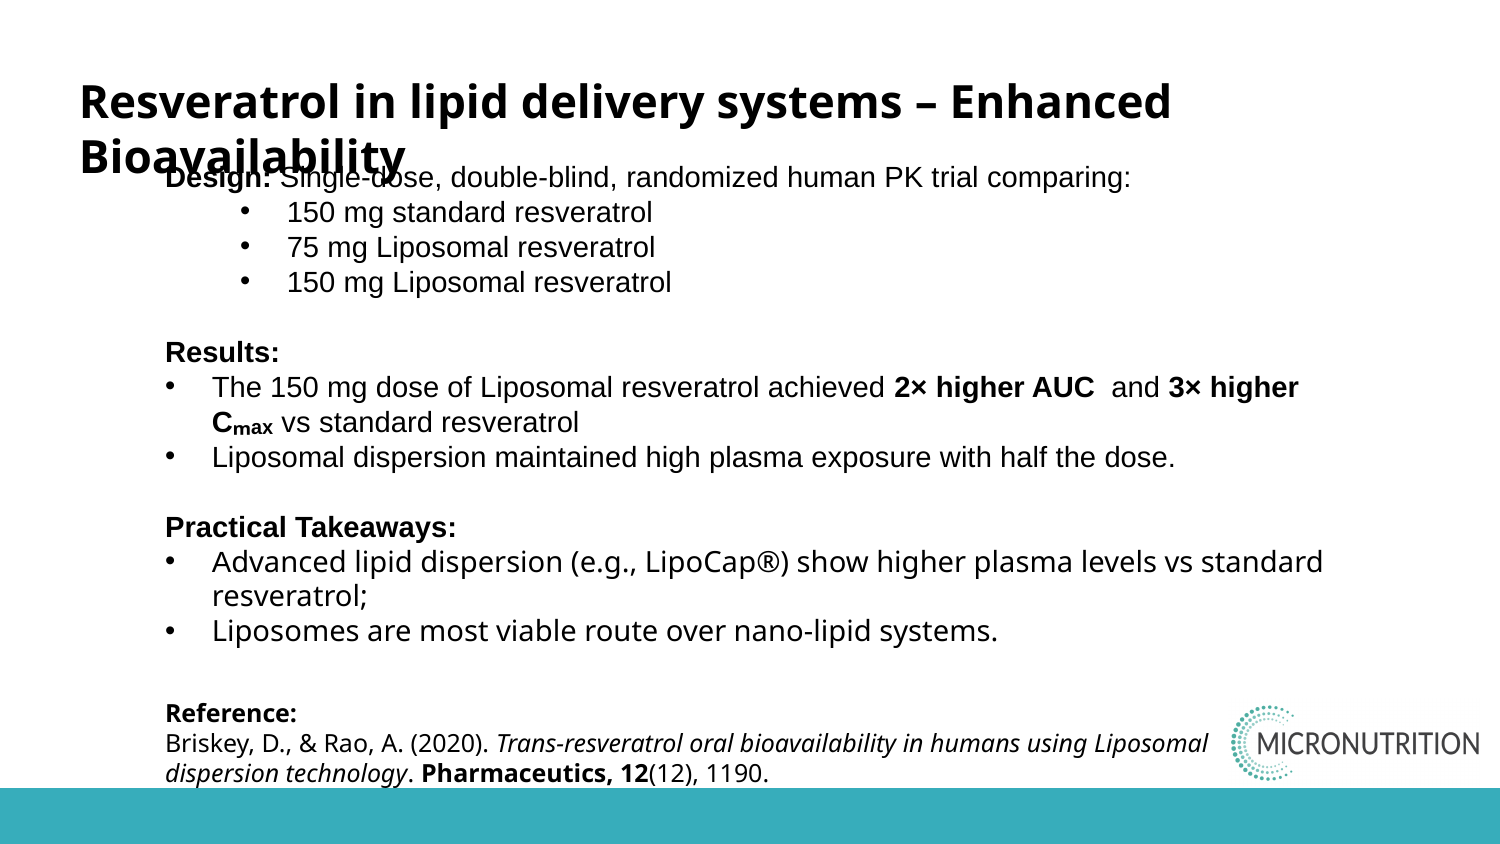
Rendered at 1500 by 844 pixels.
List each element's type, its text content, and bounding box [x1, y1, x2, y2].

text_box [0, 787, 1500, 844]
text_box Reference:​ Briskey, D., & Rao, A. (2020). Trans-resveratrol oral bioavailability in humans using Liposomal dispersion technology. Pharmaceutics, 12(12), 1190.​ [149, 690, 1241, 796]
text_box Design: Single-dose, double-blind, randomized human PK trial comparing: 150 mg standard resveratrol 75 mg Liposomal resveratrol 150 mg Liposomal resveratrol Results: The 150 mg dose of Liposomal resveratrol achieved 2× higher AUC and 3× higher Cₘₐₓ vs standard resveratrol Liposomal dispersion maintained high plasma exposure with half the dose. Practical Takeaways: Advanced lipid dispersion (e.g., LipoCap®) show higher plasma levels vs standard resveratrol; Liposomes are most viable route over nano-lipid systems. [149, 151, 1350, 656]
picture [1228, 698, 1480, 789]
text_box Resveratrol in lipid delivery systems – Enhanced Bioavailability [64, 57, 1465, 151]
